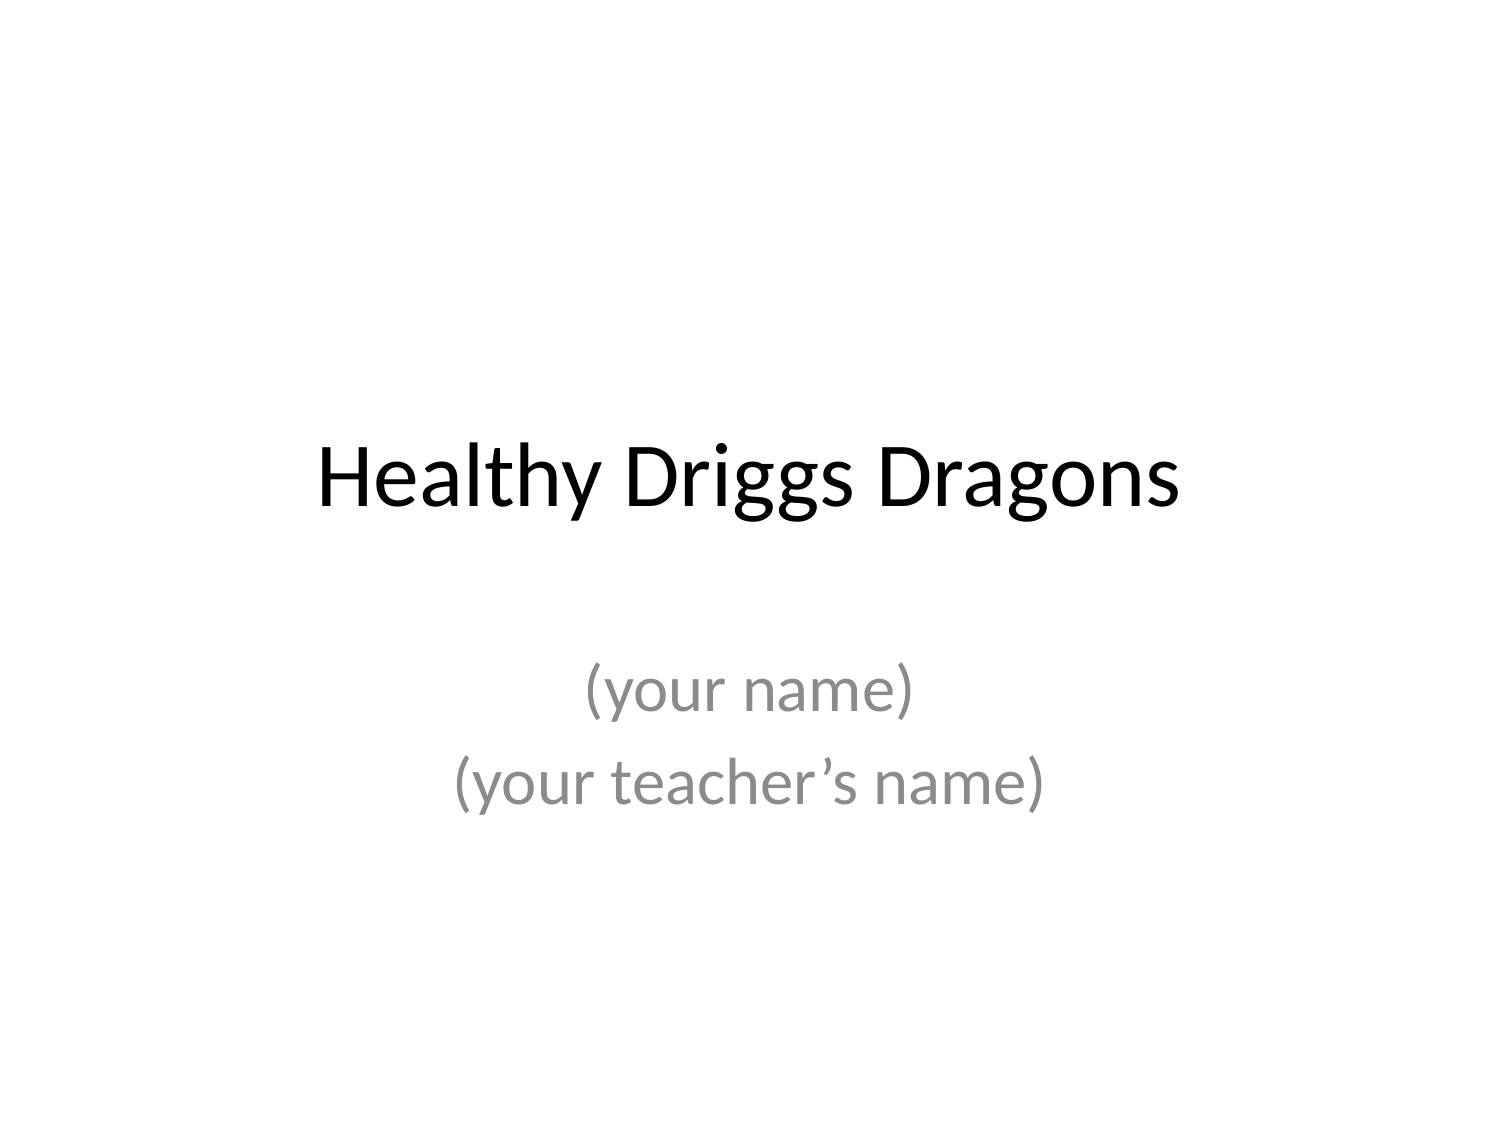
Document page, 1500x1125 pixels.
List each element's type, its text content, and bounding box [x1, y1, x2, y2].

title Healthy Driggs Dragons [112, 349, 1388, 591]
subtitle (your name) (your teacher’s name) [225, 637, 1275, 925]
